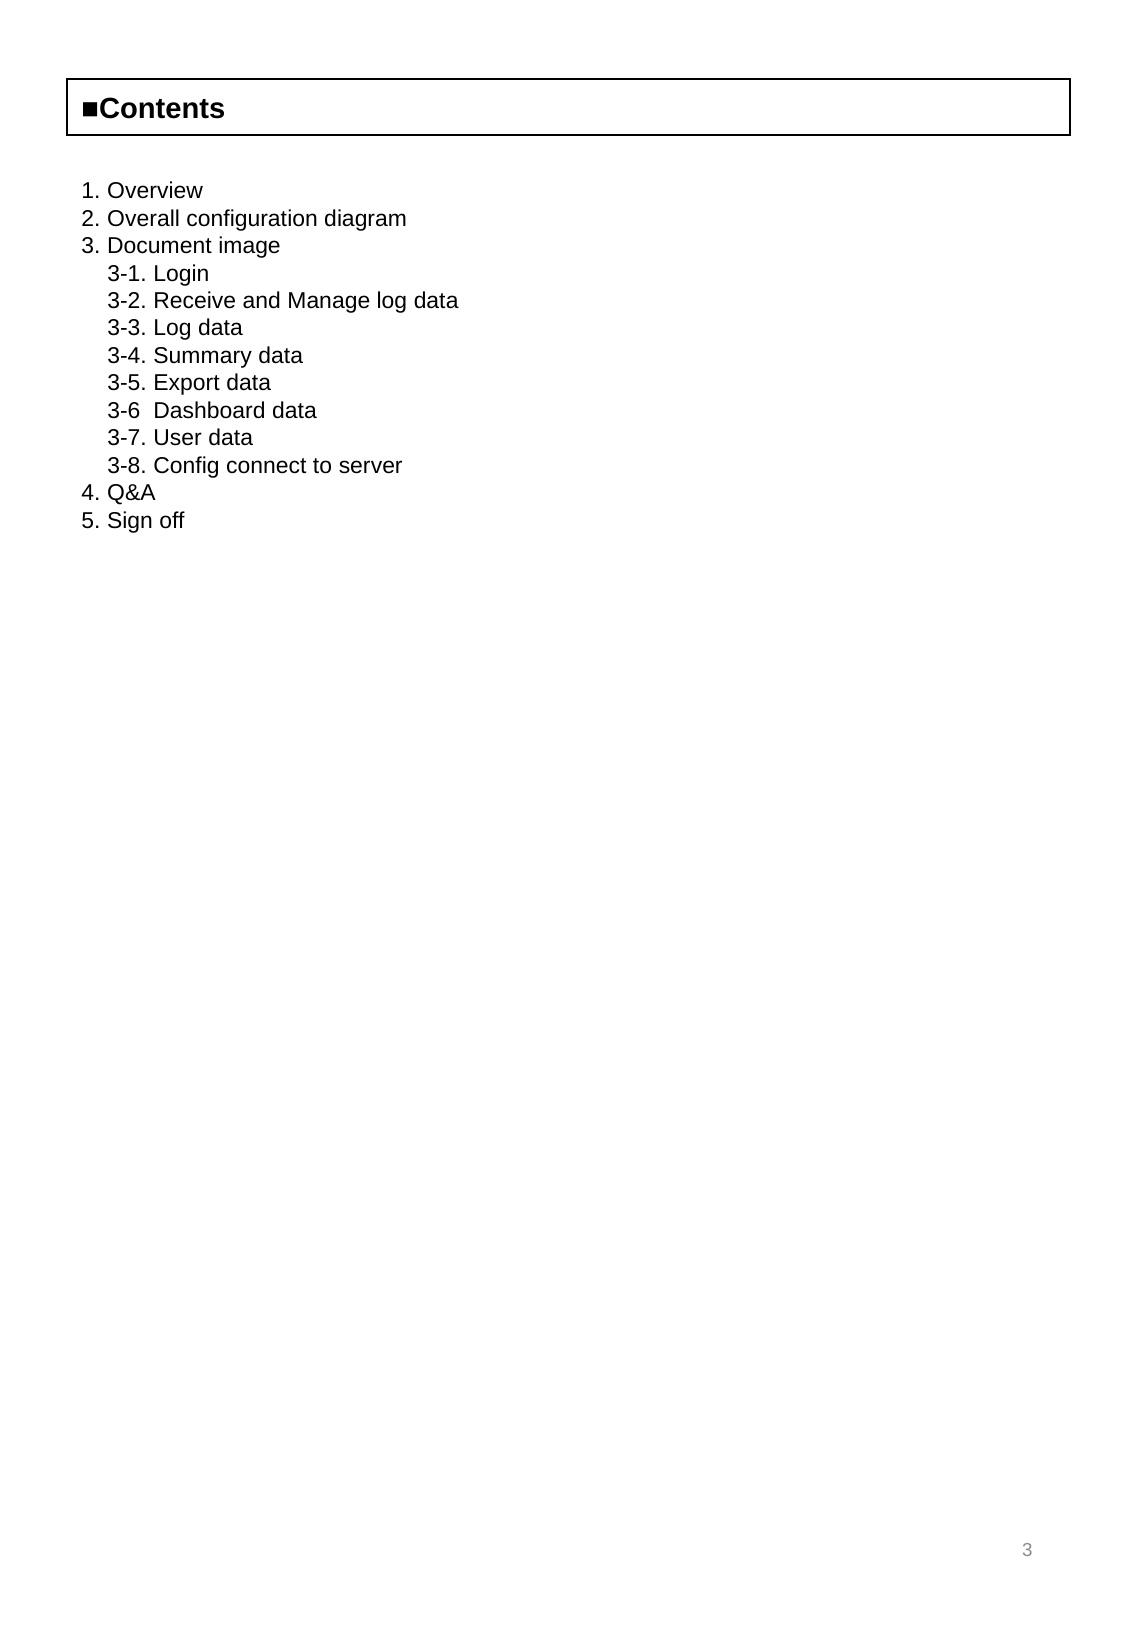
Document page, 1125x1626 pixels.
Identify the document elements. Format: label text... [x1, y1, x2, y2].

slide_number 3 [794, 1506, 1048, 1593]
text_box 1. Overview 2. Overall configuration diagram 3. Document image 3-1. Login 3-2. Receive and Manage log data 3-3. Log data 3-4. Summary data 3-5. Export data 3-6 Dashboard data 3-7. User data 3-8. Config connect to server 4. Q&A 5. Sign off [66, 168, 1071, 541]
text_box ■Contents [66, 78, 1071, 136]
